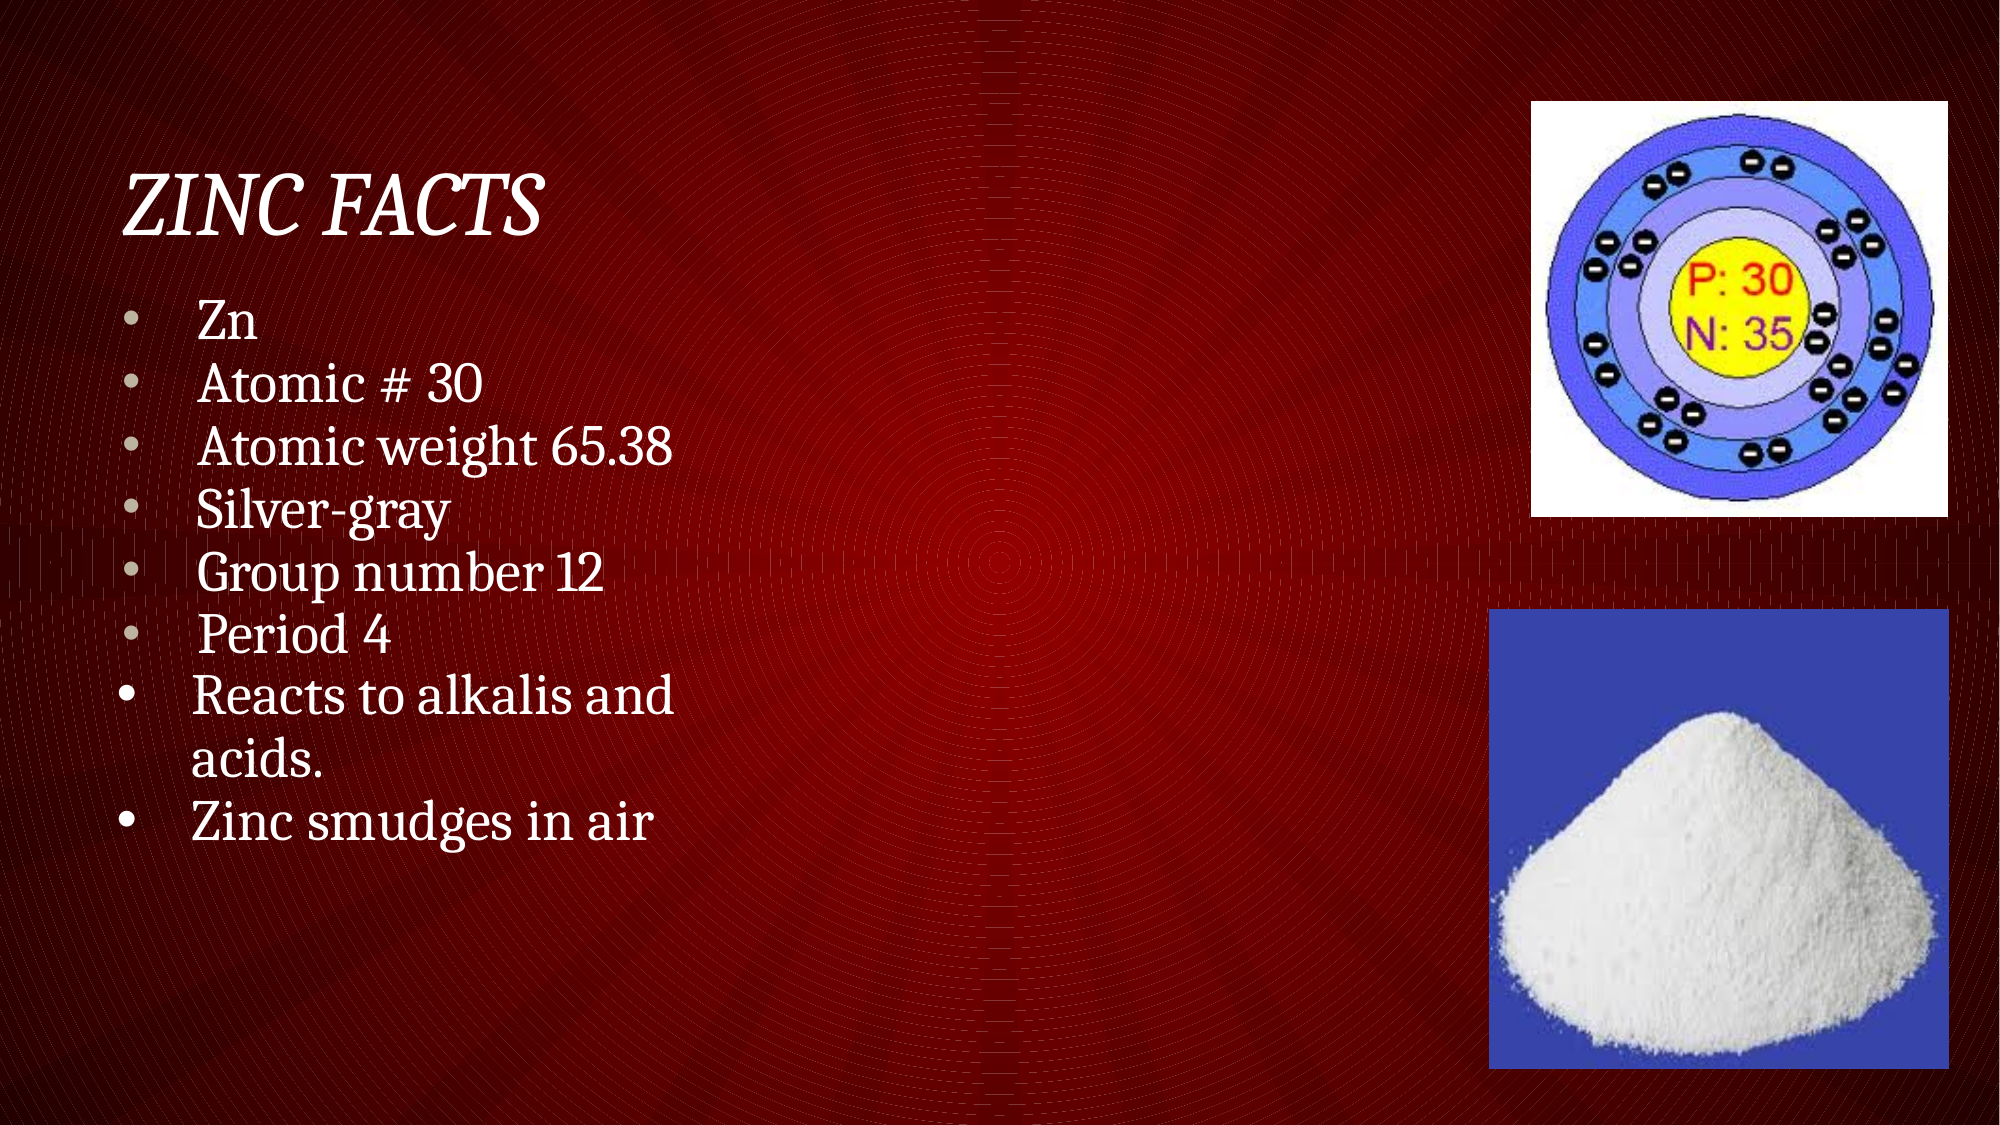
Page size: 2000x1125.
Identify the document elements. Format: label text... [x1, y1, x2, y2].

text_box Reacts to alkalis and acids. Zinc smudges in air [101, 656, 799, 924]
picture [1488, 609, 1949, 1070]
title Zinc facts [101, 0, 1702, 264]
list Zn Atomic # 30 Atomic weight 65.38 Silver-gray Group number 12 Period 4 [101, 278, 1272, 1078]
picture [1530, 101, 1948, 517]
